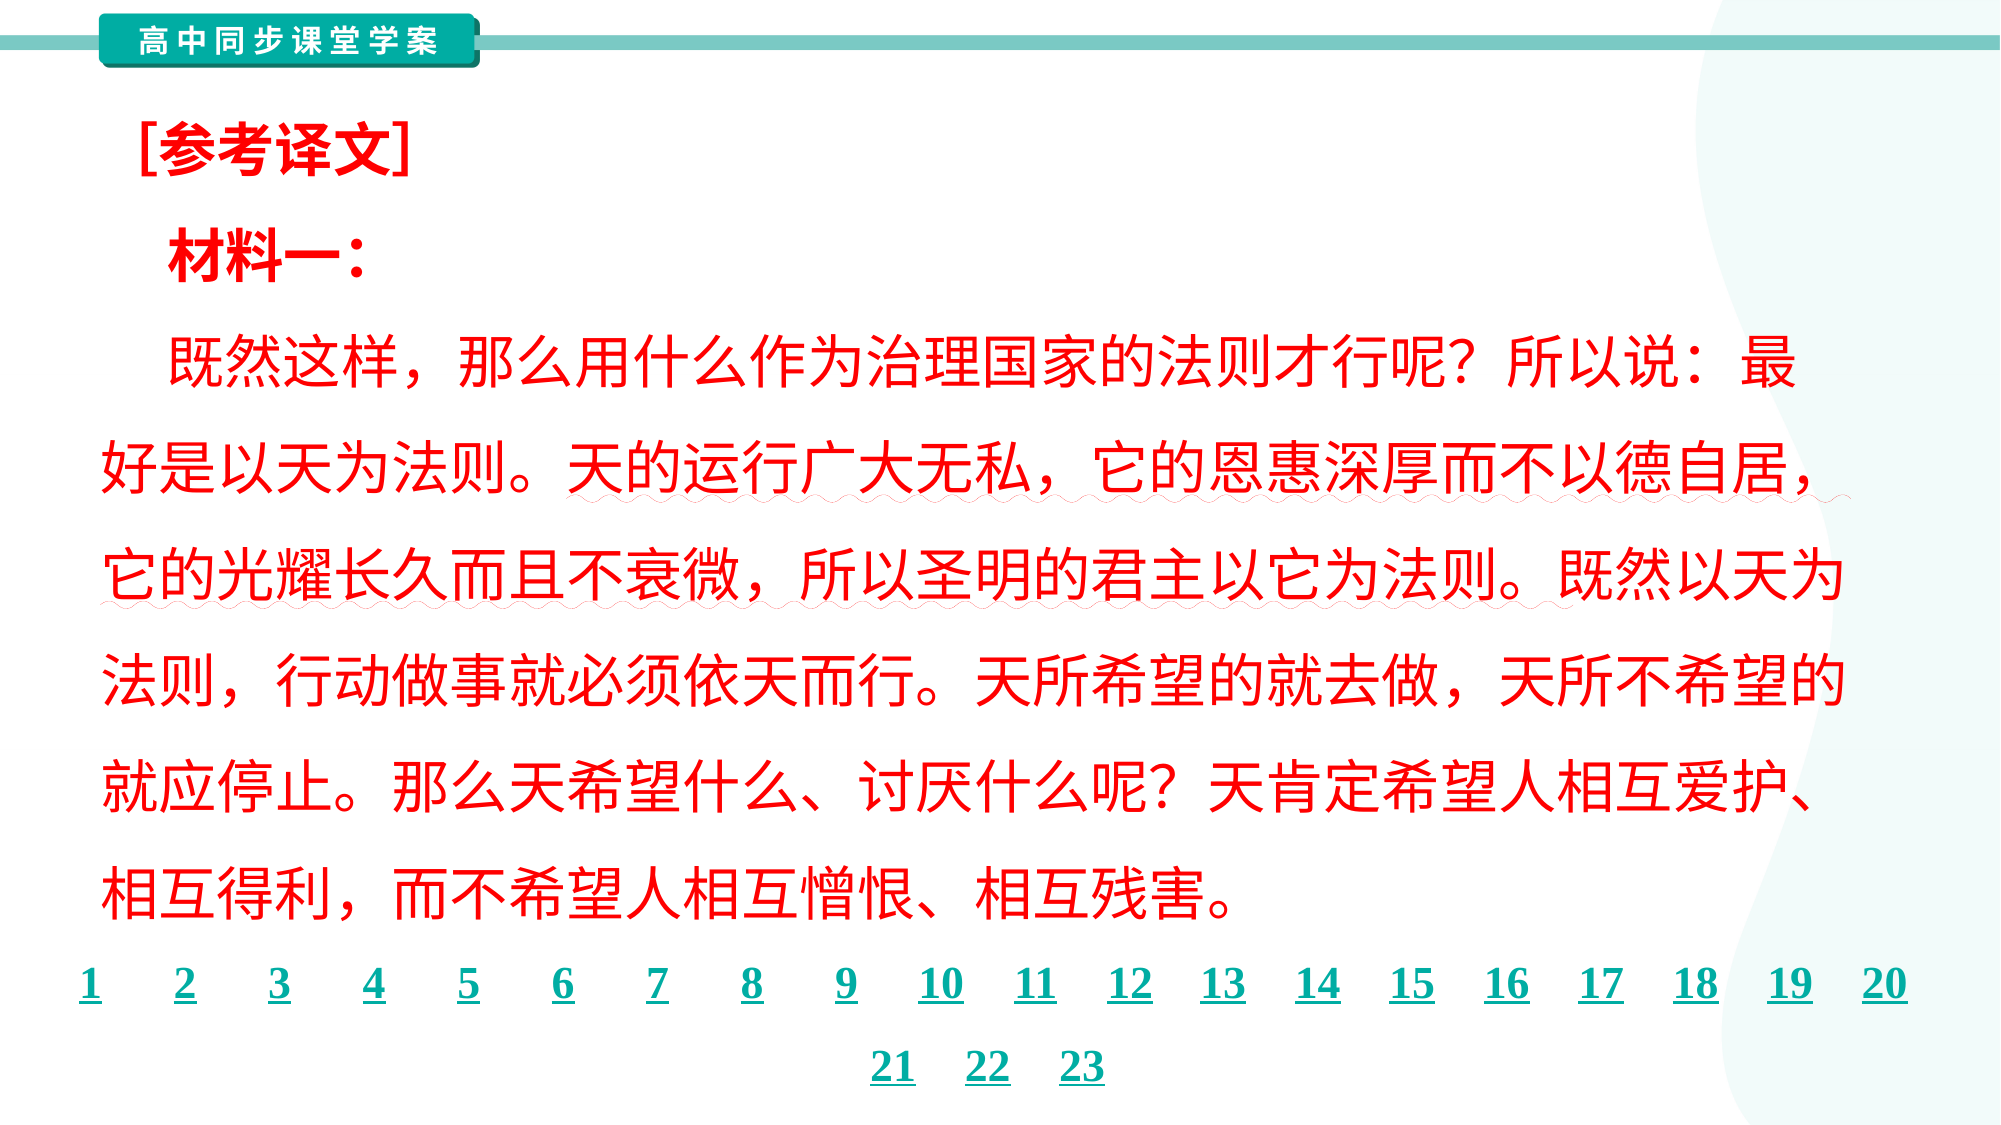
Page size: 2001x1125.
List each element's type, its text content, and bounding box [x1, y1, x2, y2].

picture [0, 0, 2000, 1125]
text_box ［参考译文］ 材料一： 既然这样，那么用什么作为治理国家的法则才行呢？所以说：最 好是以天为法则。天的运行广大无私，它的恩惠深厚而不以德自居， 它的光耀长久而且不衰微，所以圣明的君主以它为法则。既然以天为 法则，行动做事就必须依天而行。天所希望的就去做，天所不希望的 就应停止。那么天希望什么、讨厌什么呢？天肯定希望人相互爱护、 相互得利，而不希望人相互憎恨、相互残害。 [100, 76, 1899, 927]
